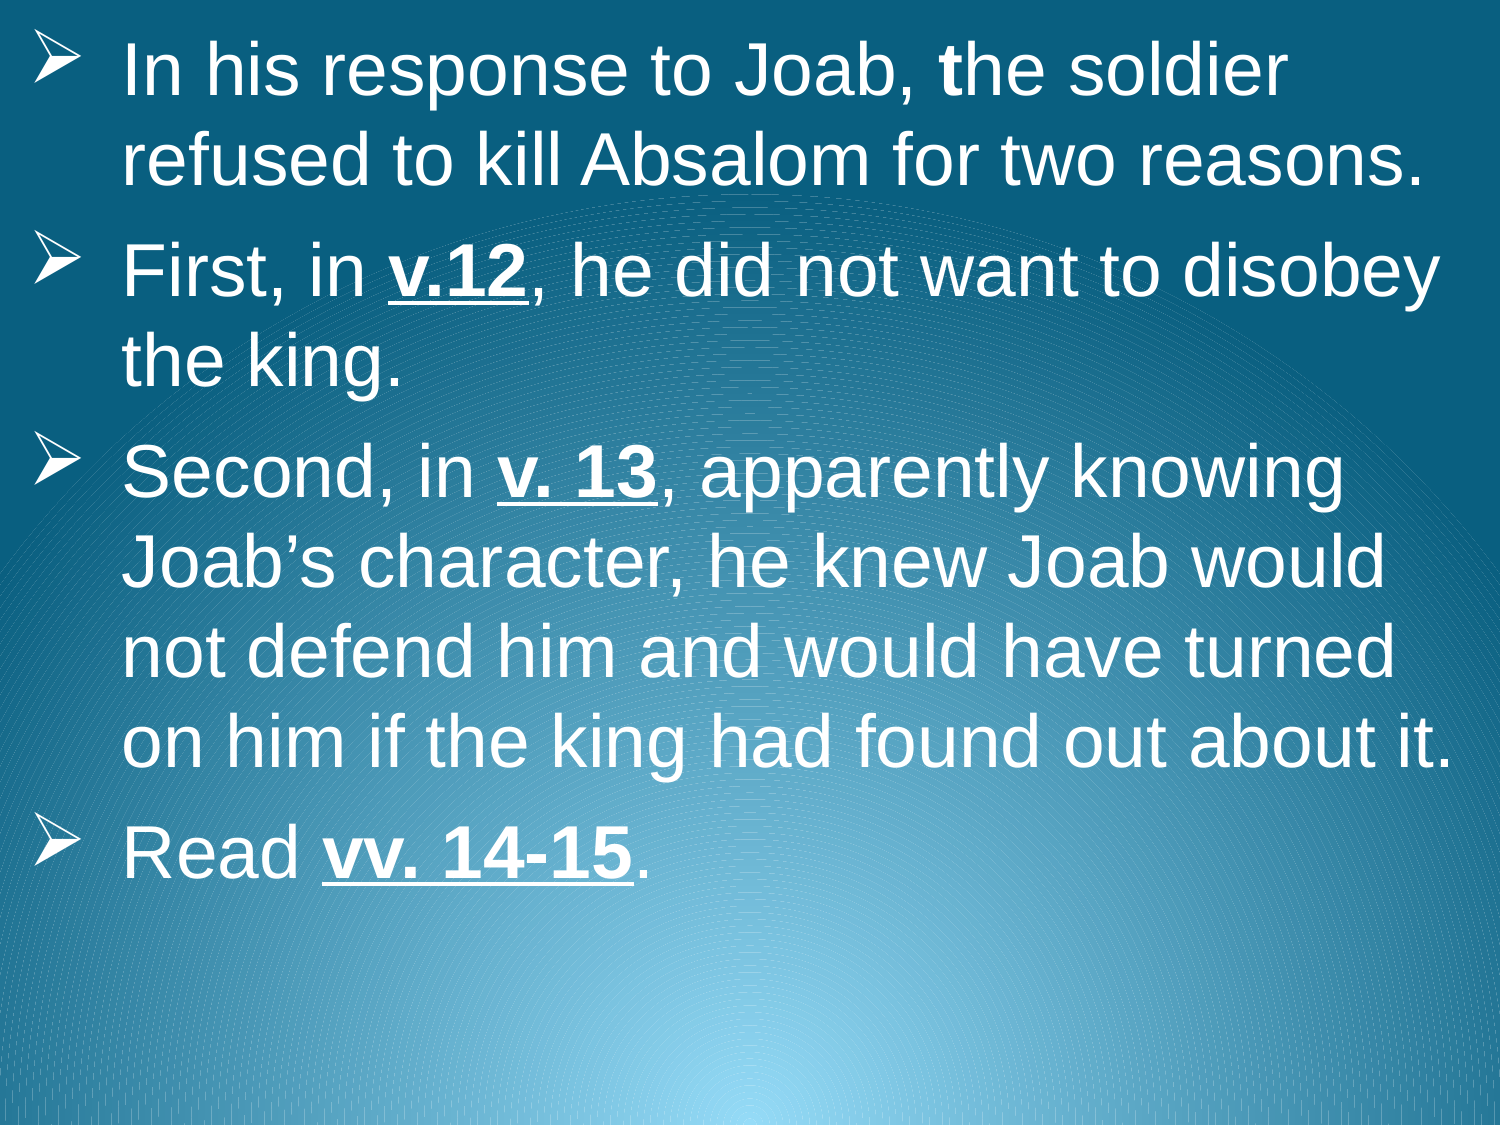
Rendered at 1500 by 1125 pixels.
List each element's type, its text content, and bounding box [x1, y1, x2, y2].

subtitle In his response to Joab, the soldier refused to kill Absalom for two reasons. First, in v.12, he did not want to disobey the king. Second, in v. 13, apparently knowing Joab’s character, he knew Joab would not defend him and would have turned on him if the king had found out about it. Read vv. 14-15. [13, 13, 1484, 1102]
